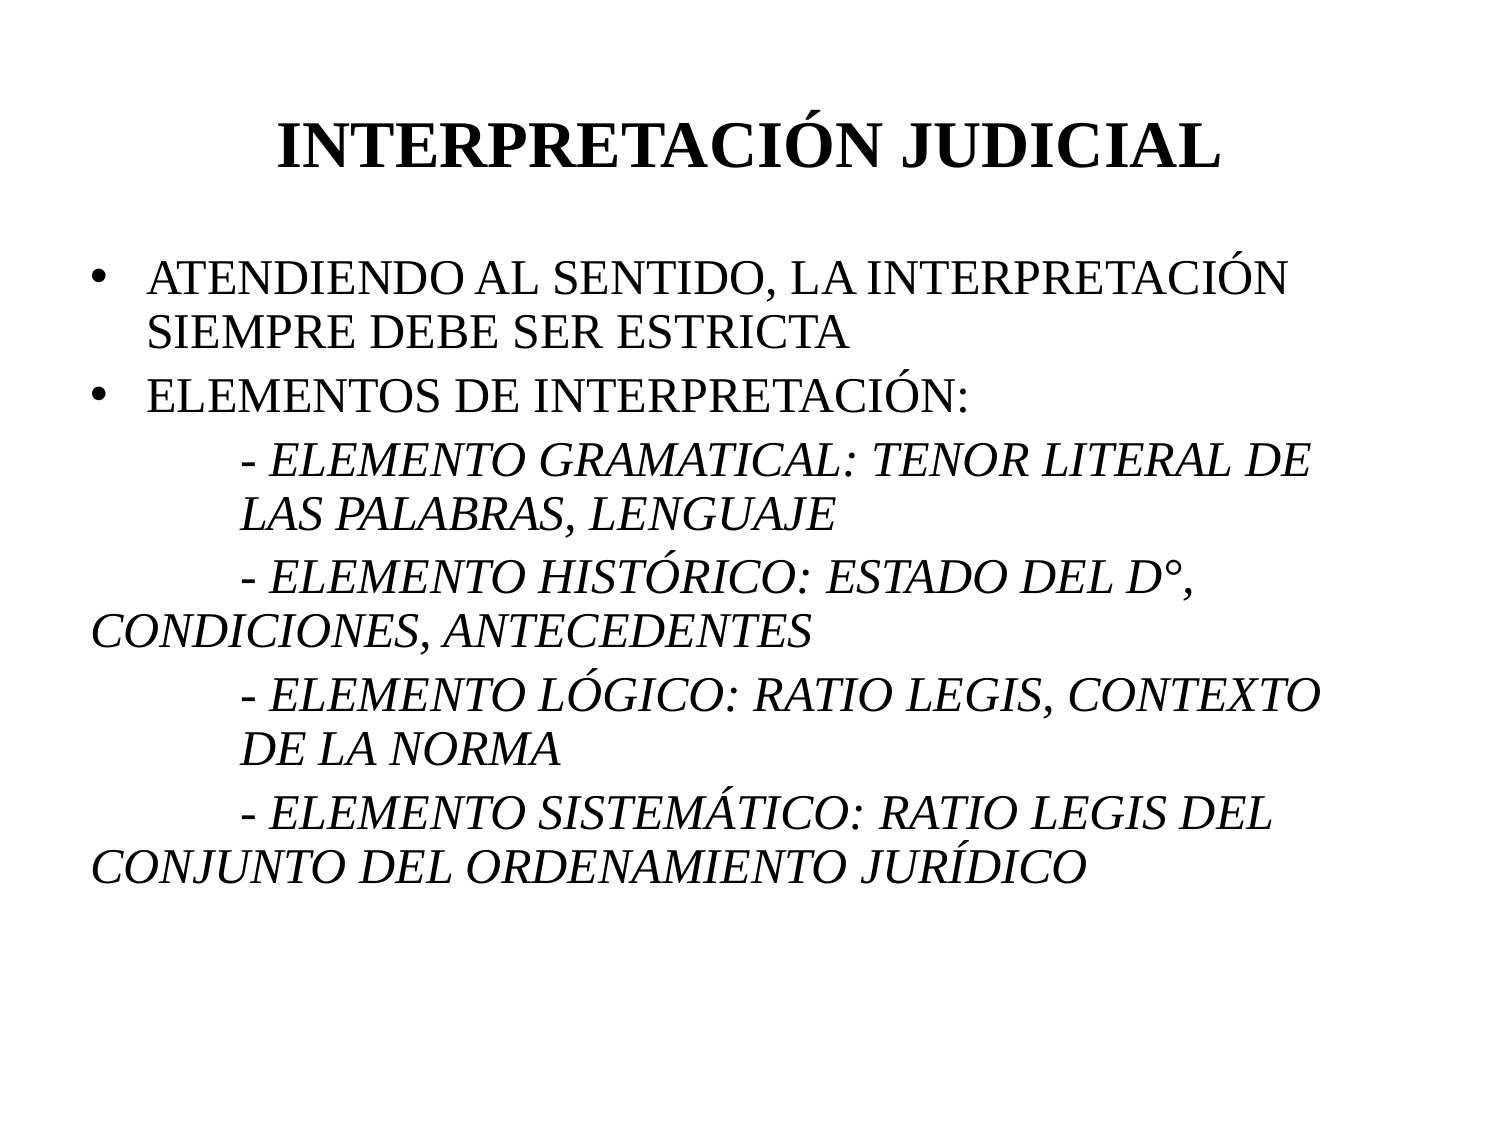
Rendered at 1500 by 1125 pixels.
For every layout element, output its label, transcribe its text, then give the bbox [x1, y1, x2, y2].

list ATENDIENDO AL SENTIDO, LA INTERPRETACIÓN SIEMPRE DEBE SER ESTRICTA ELEMENTOS DE INTERPRETACIÓN: - ELEMENTO GRAMATICAL: TENOR LITERAL DE LAS PALABRAS, LENGUAJE - ELEMENTO HISTÓRICO: ESTADO DEL D°, CONDICIONES, ANTECEDENTES - ELEMENTO LÓGICO: RATIO LEGIS, CONTEXTO DE LA NORMA - ELEMENTO SISTEMÁTICO: RATIO LEGIS DEL CONJUNTO DEL ORDENAMIENTO JURÍDICO [75, 243, 1425, 1000]
title INTERPRETACIÓN JUDICIAL [75, 62, 1425, 220]
